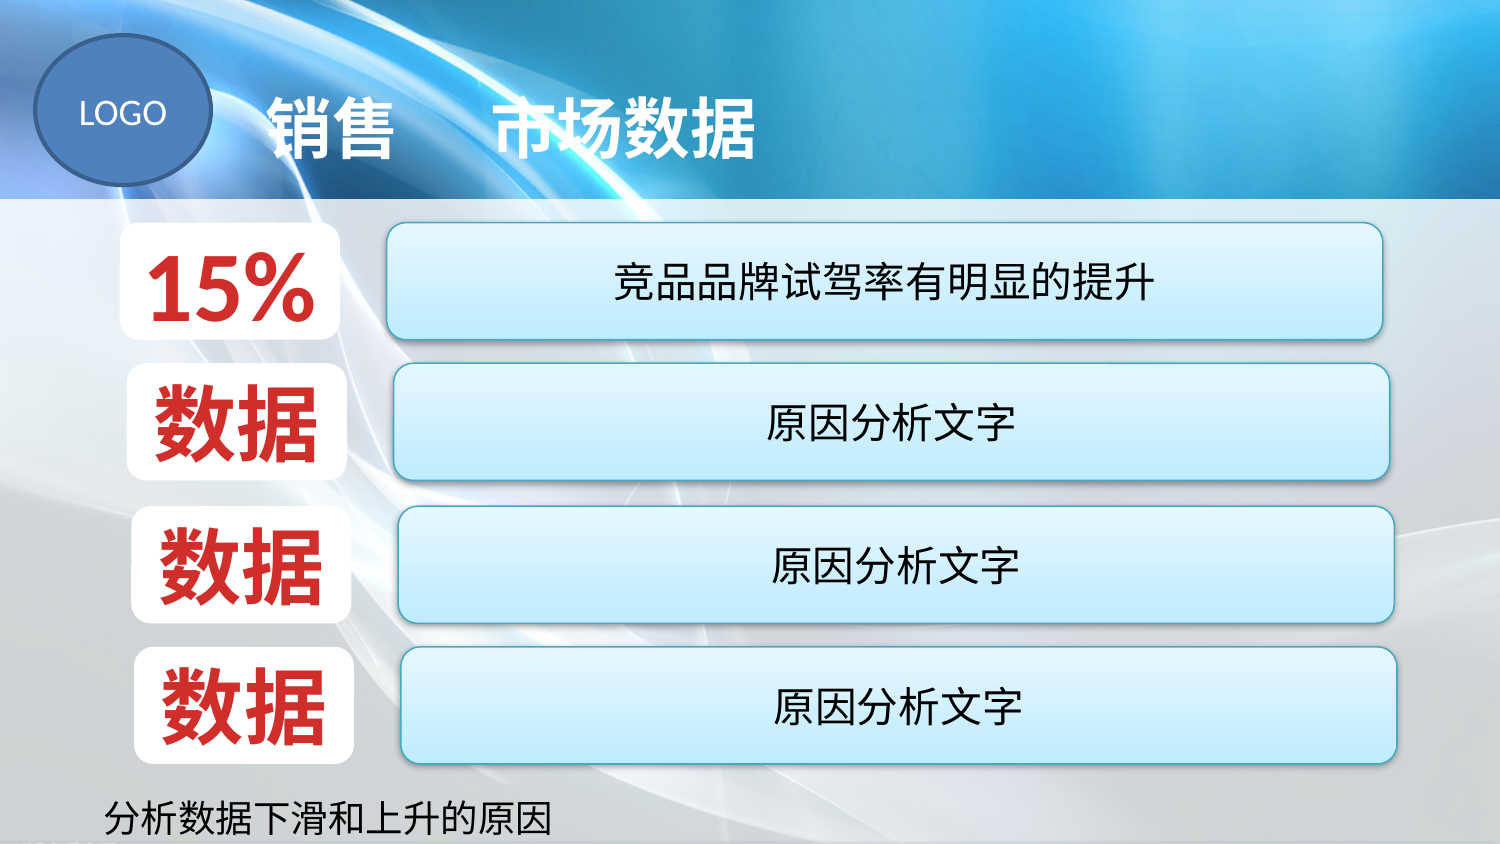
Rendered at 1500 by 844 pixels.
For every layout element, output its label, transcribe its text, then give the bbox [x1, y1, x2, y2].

text_box 销售 市场数据 [251, 79, 773, 174]
text_box 竞品品牌试驾率有明显的提升 [385, 221, 1384, 341]
text_box 原因分析文字 [399, 646, 1398, 765]
text_box 15% [117, 220, 342, 342]
text_box 原因分析文字 [392, 362, 1391, 482]
text_box 原因分析文字 [397, 505, 1396, 625]
text_box 数据 [131, 644, 357, 767]
text_box 数据 [124, 361, 349, 483]
text_box 数据 [129, 504, 354, 626]
picture [0, 0, 1500, 199]
text_box 分析数据下滑和上升的原因 [88, 787, 621, 844]
